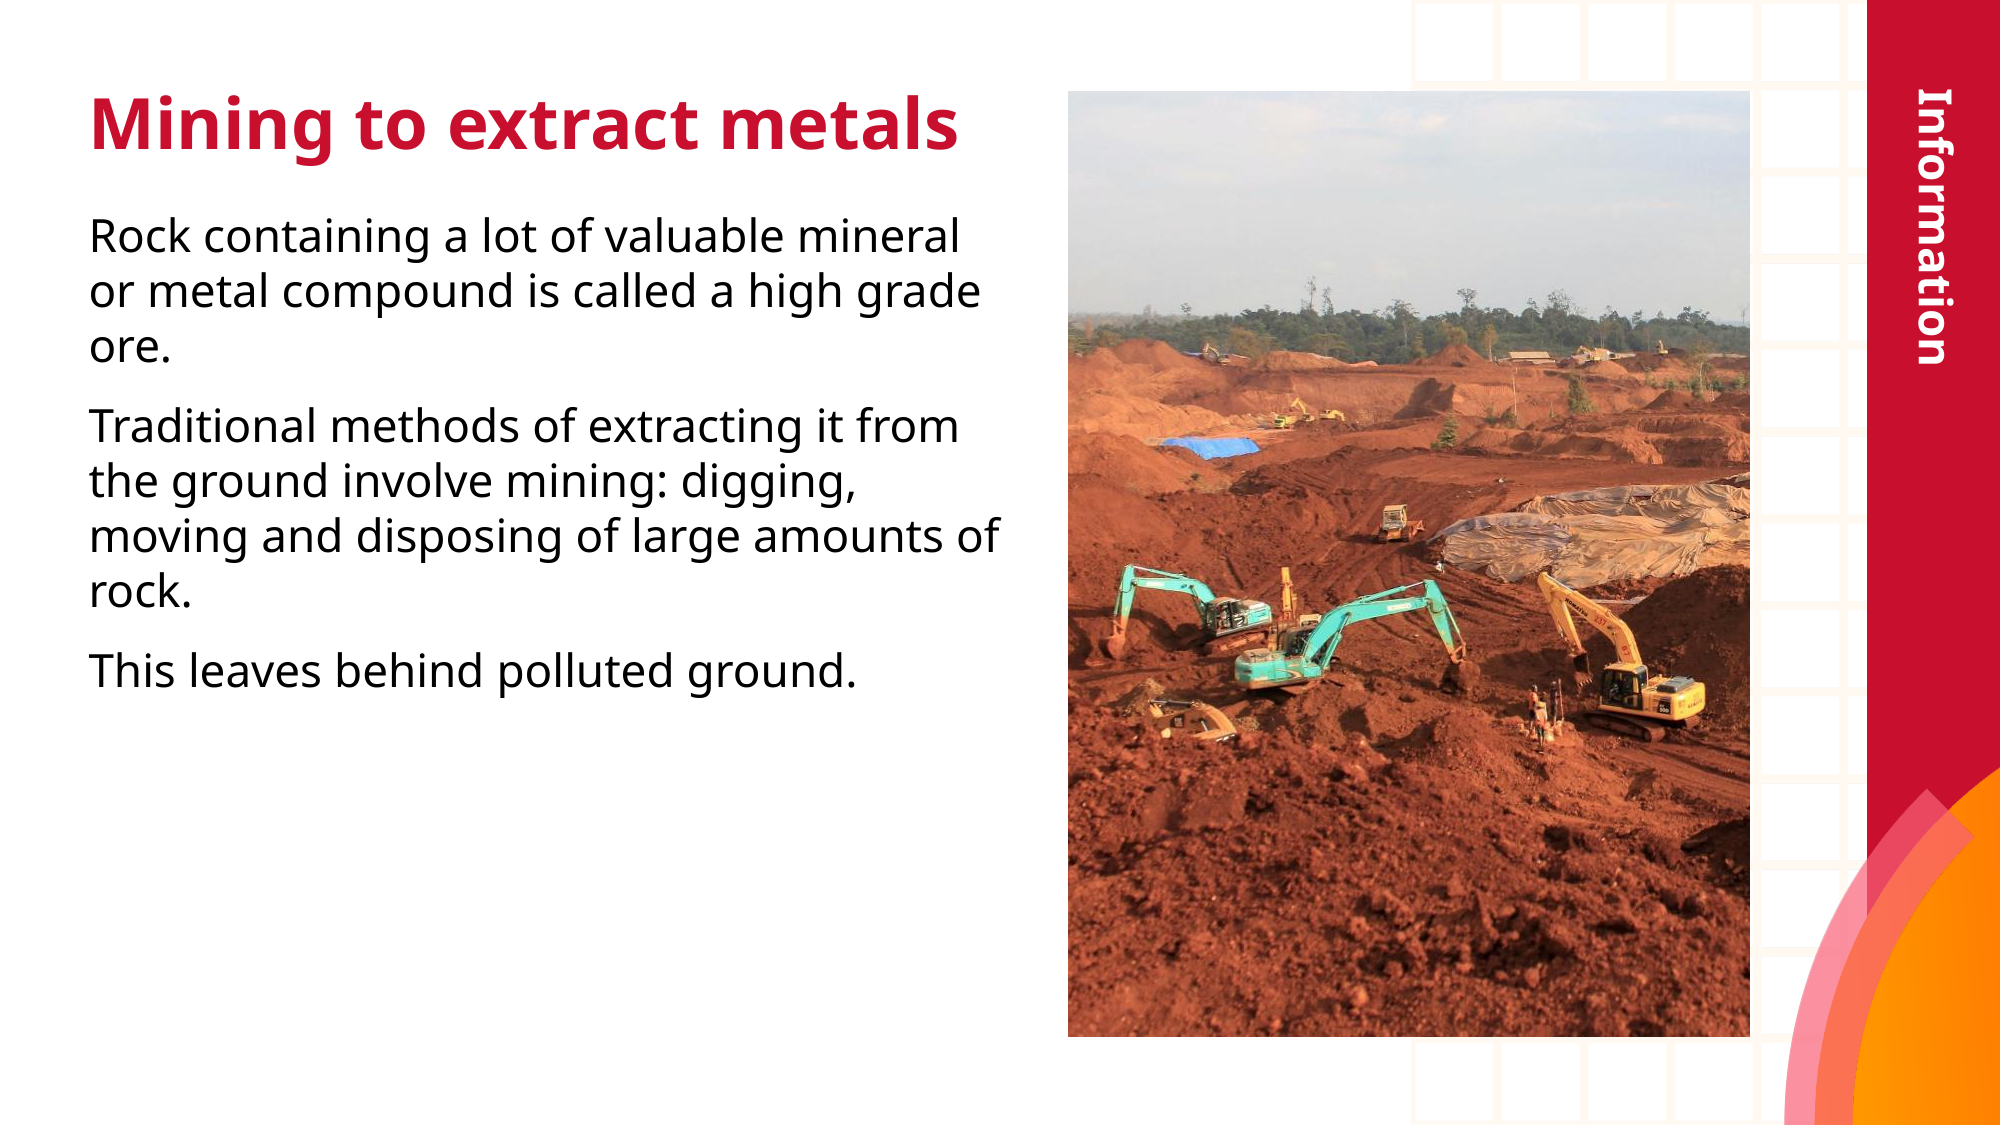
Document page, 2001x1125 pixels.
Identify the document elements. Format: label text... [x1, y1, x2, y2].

title Mining to extract metals [88, 88, 1068, 161]
list Rock containing a lot of valuable mineral or metal compound is called a high grade ore. Traditional methods of extracting it from the ground involve mining: digging, moving and disposing of large amounts of rock. This leaves behind polluted ground. [88, 206, 1014, 1034]
picture [1068, 0, 2000, 1125]
text_box Information [1867, 88, 2000, 765]
